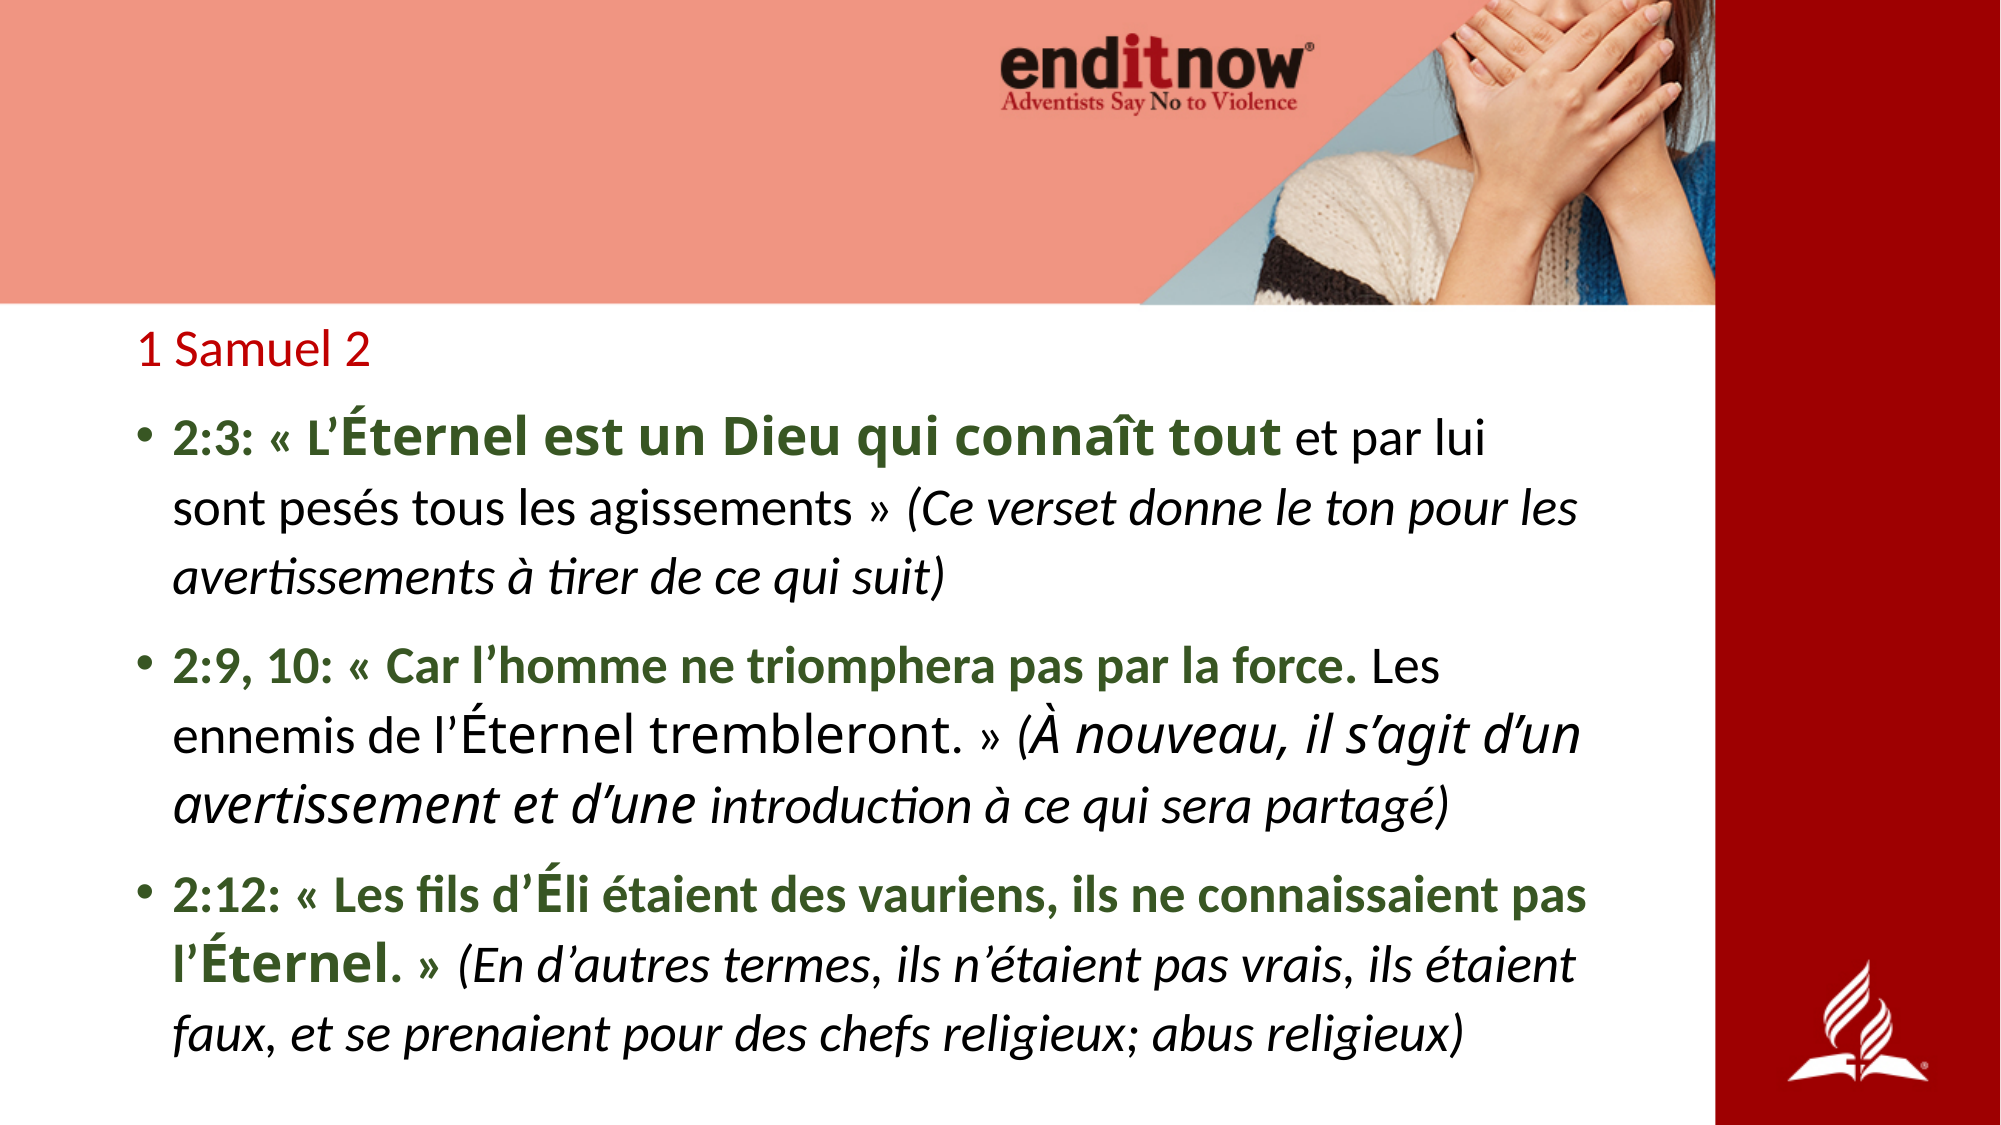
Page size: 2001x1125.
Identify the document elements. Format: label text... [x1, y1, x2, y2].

picture [0, 0, 2001, 1125]
list 1 Samuel 2 2:3: « L’Éternel est un Dieu qui connaît tout et par lui sont pesés tous les agissements » (Ce verset donne le ton pour les avertissements à tirer de ce qui suit) 2:9, 10: « Car l’homme ne triomphera pas par la force. Les ennemis de l’Éternel trembleront. » (À nouveau, il s’agit d’un avertissement et d’une introduction à ce qui sera partagé) 2:12: « Les fils d’Éli étaient des vauriens, ils ne connaissaient pas l’Éternel. » (En d’autres termes, ils n’étaient pas vrais, ils étaient faux, et se prenaient pour des chefs religieux; abus religieux) [120, 299, 1605, 1125]
